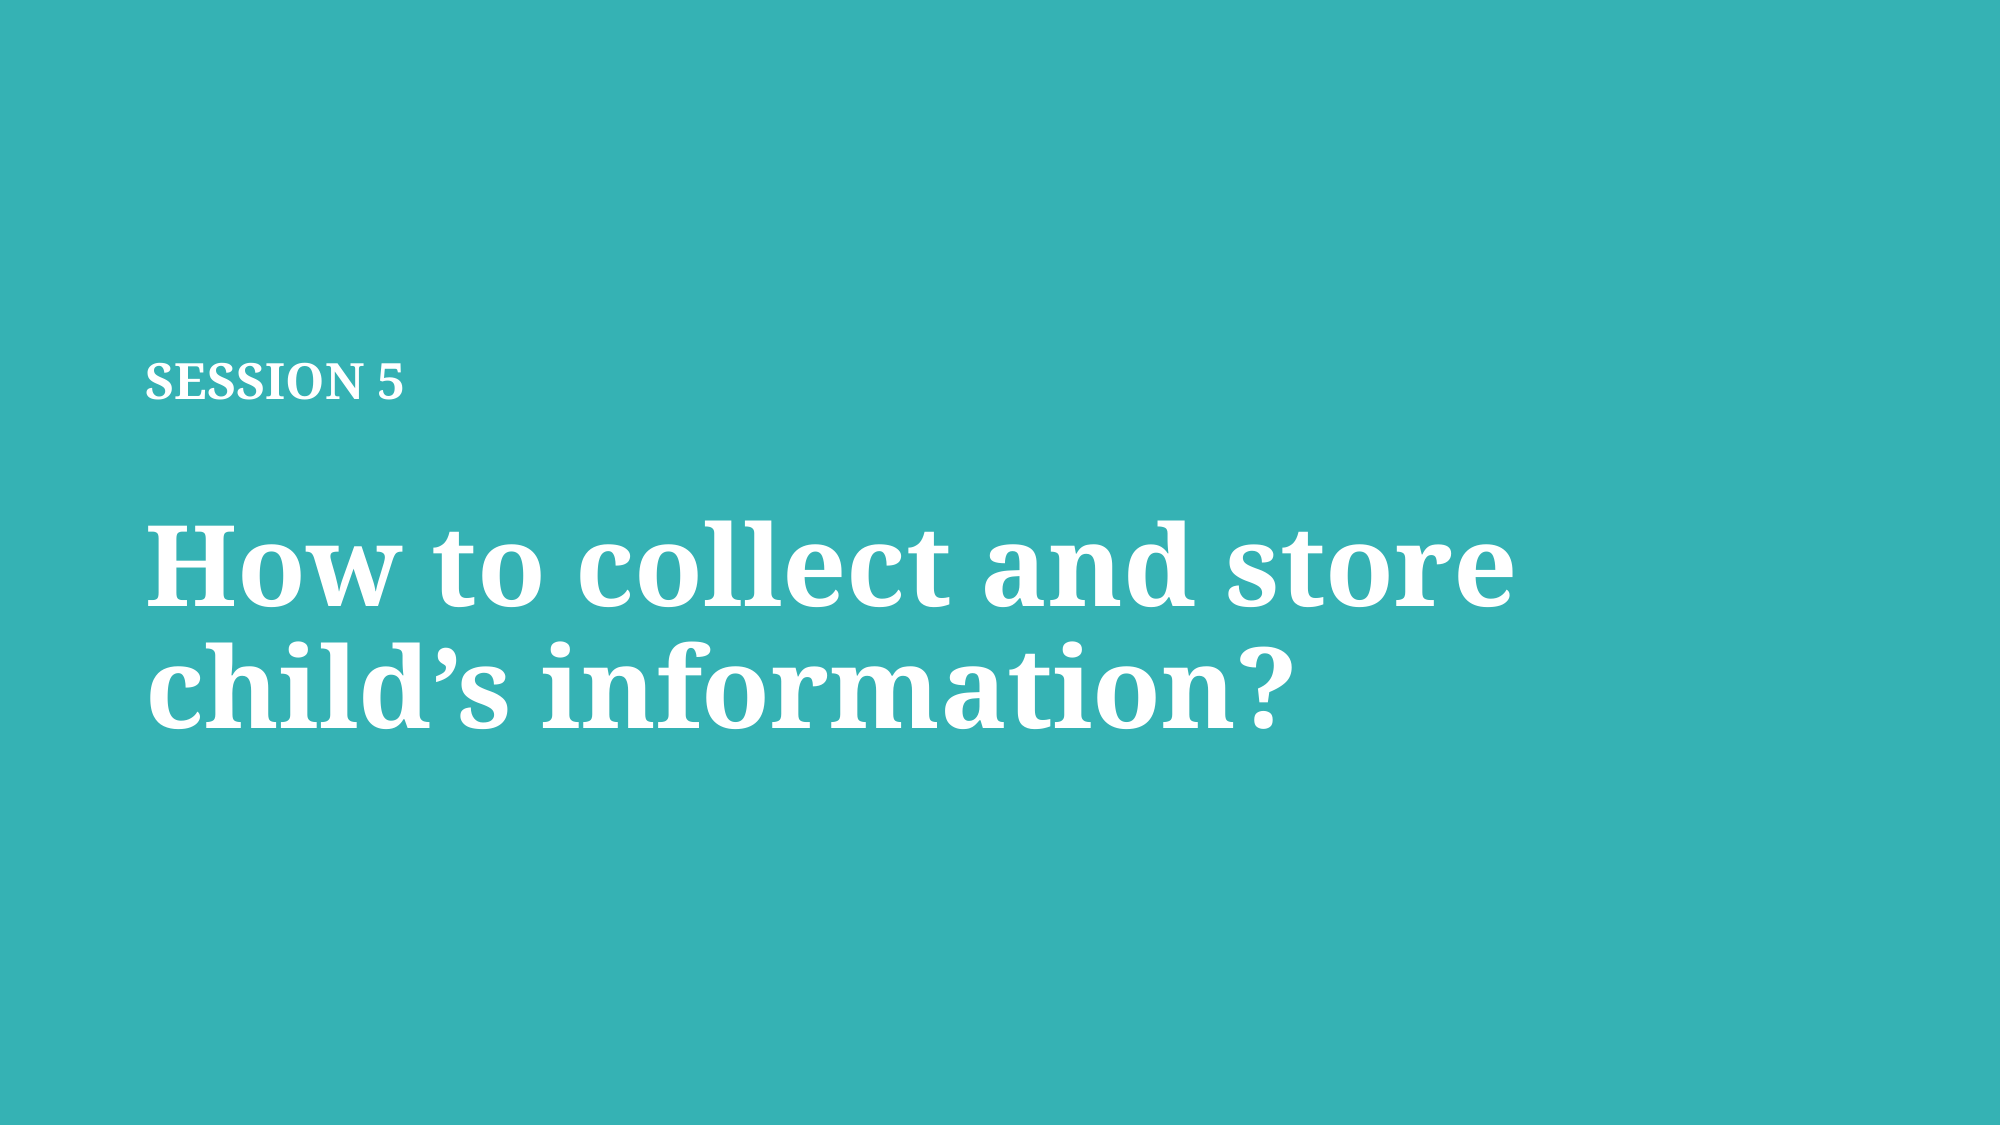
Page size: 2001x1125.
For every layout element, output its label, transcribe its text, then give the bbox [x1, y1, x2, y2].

text_box SESSION 5 How to collect and store child’s information? [130, 508, 1792, 601]
